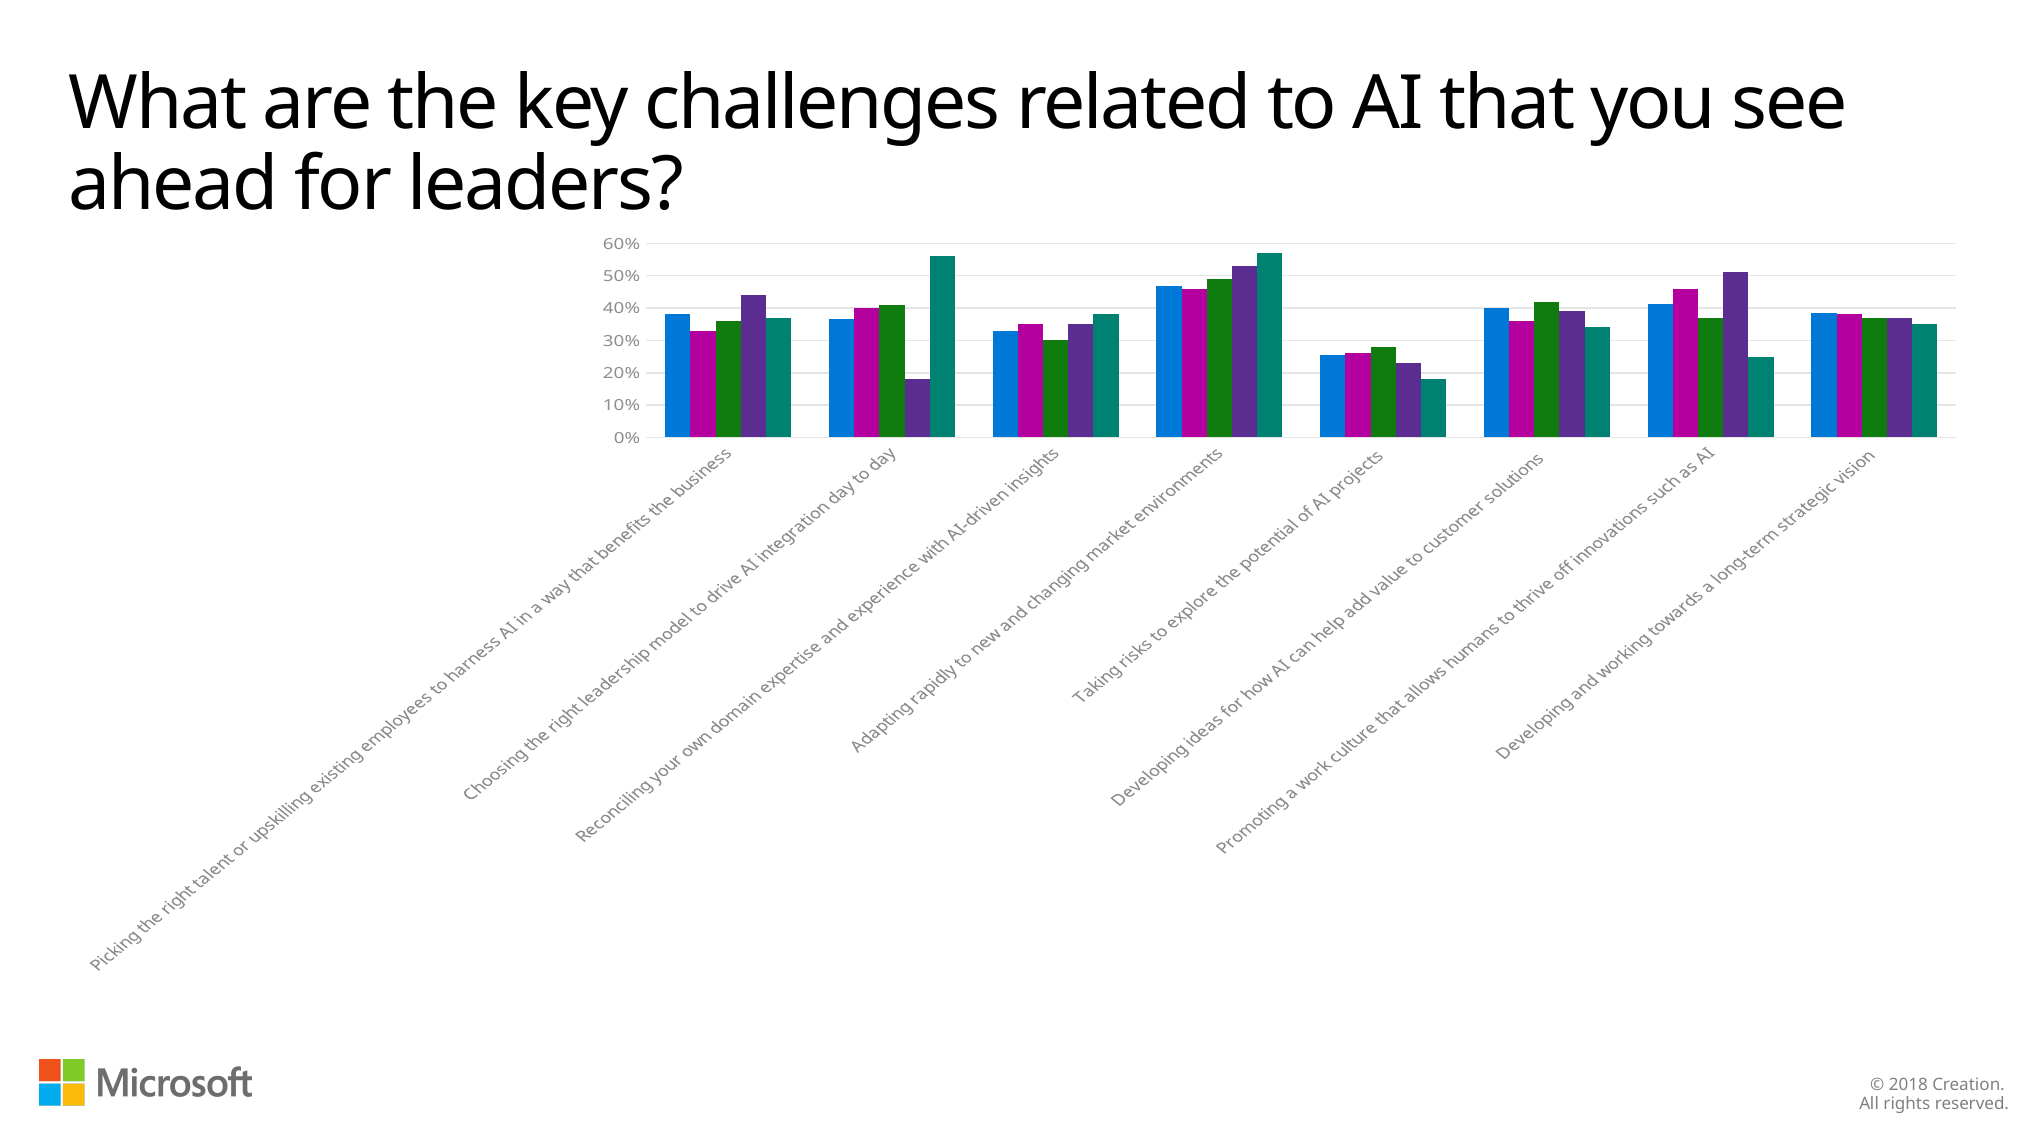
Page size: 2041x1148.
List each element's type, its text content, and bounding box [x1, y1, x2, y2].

chart [44, 230, 1996, 976]
title What are the key challenges related to AI that you see ahead for leaders? [45, 48, 1996, 199]
picture [39, 1059, 252, 1106]
text_box © 2018 Creation. All rights reserved. [1751, 1051, 2041, 1148]
